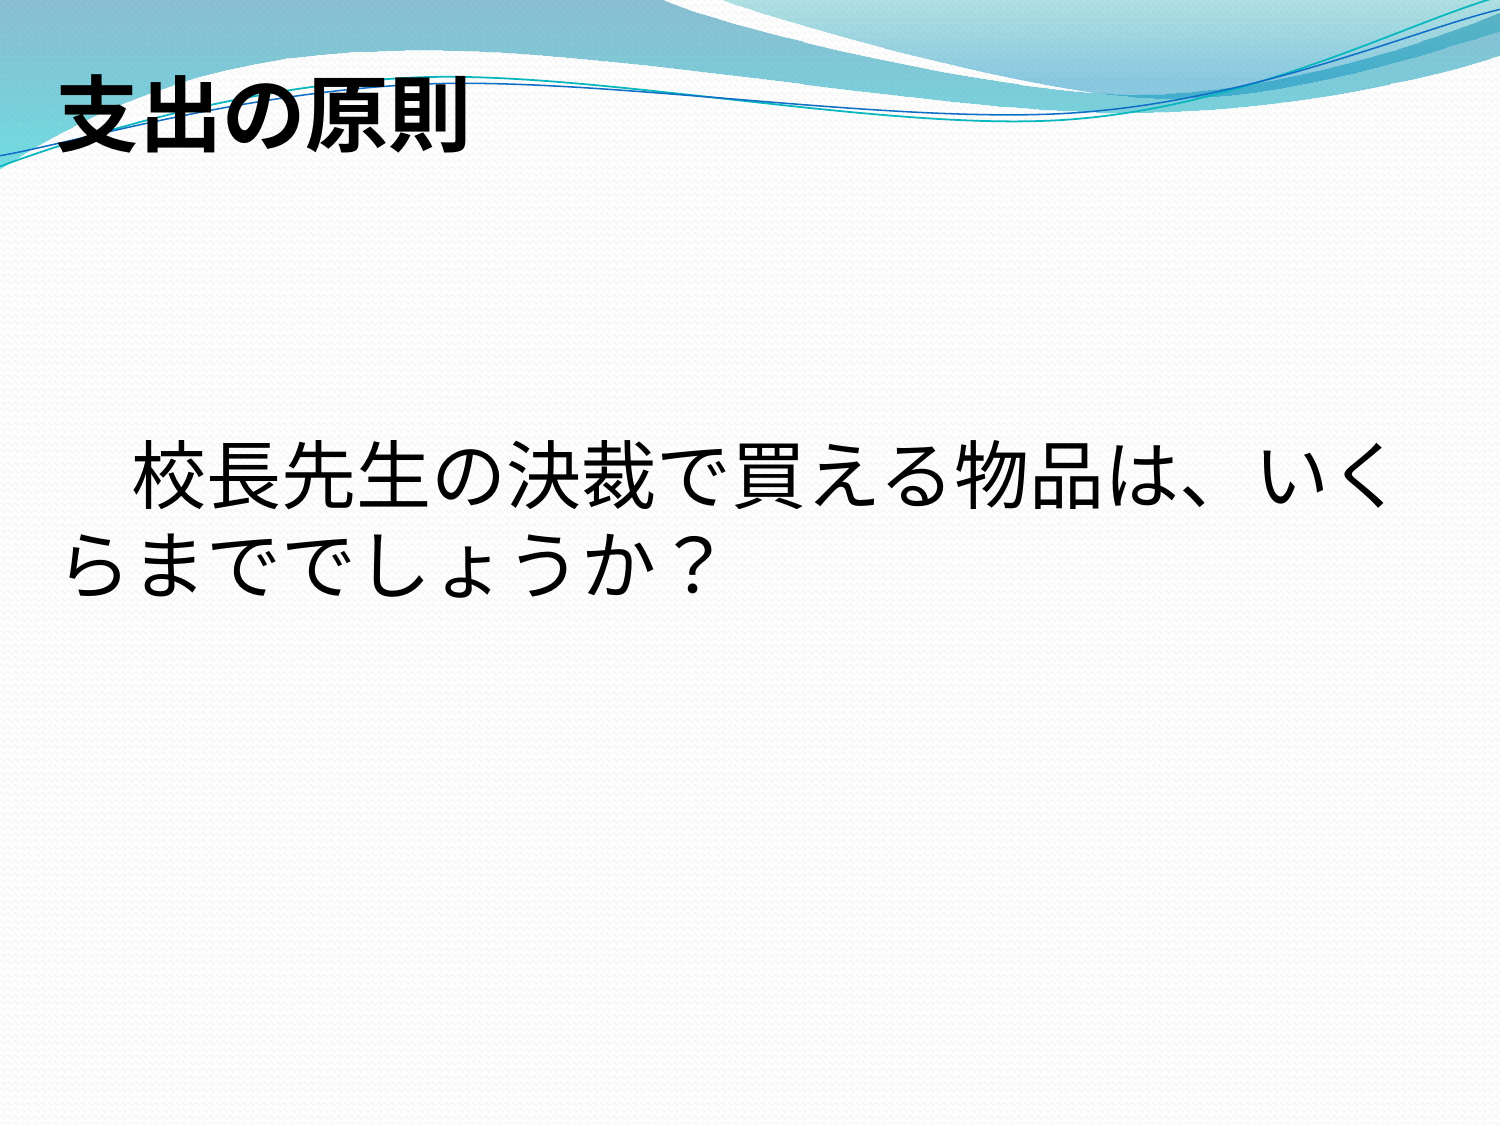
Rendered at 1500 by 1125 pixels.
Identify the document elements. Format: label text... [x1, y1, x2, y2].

text_box 校長先生の決裁で買える物品は、いくらまででしょうか？ [41, 420, 1458, 616]
text_box 支出の原則 [41, 54, 1424, 170]
